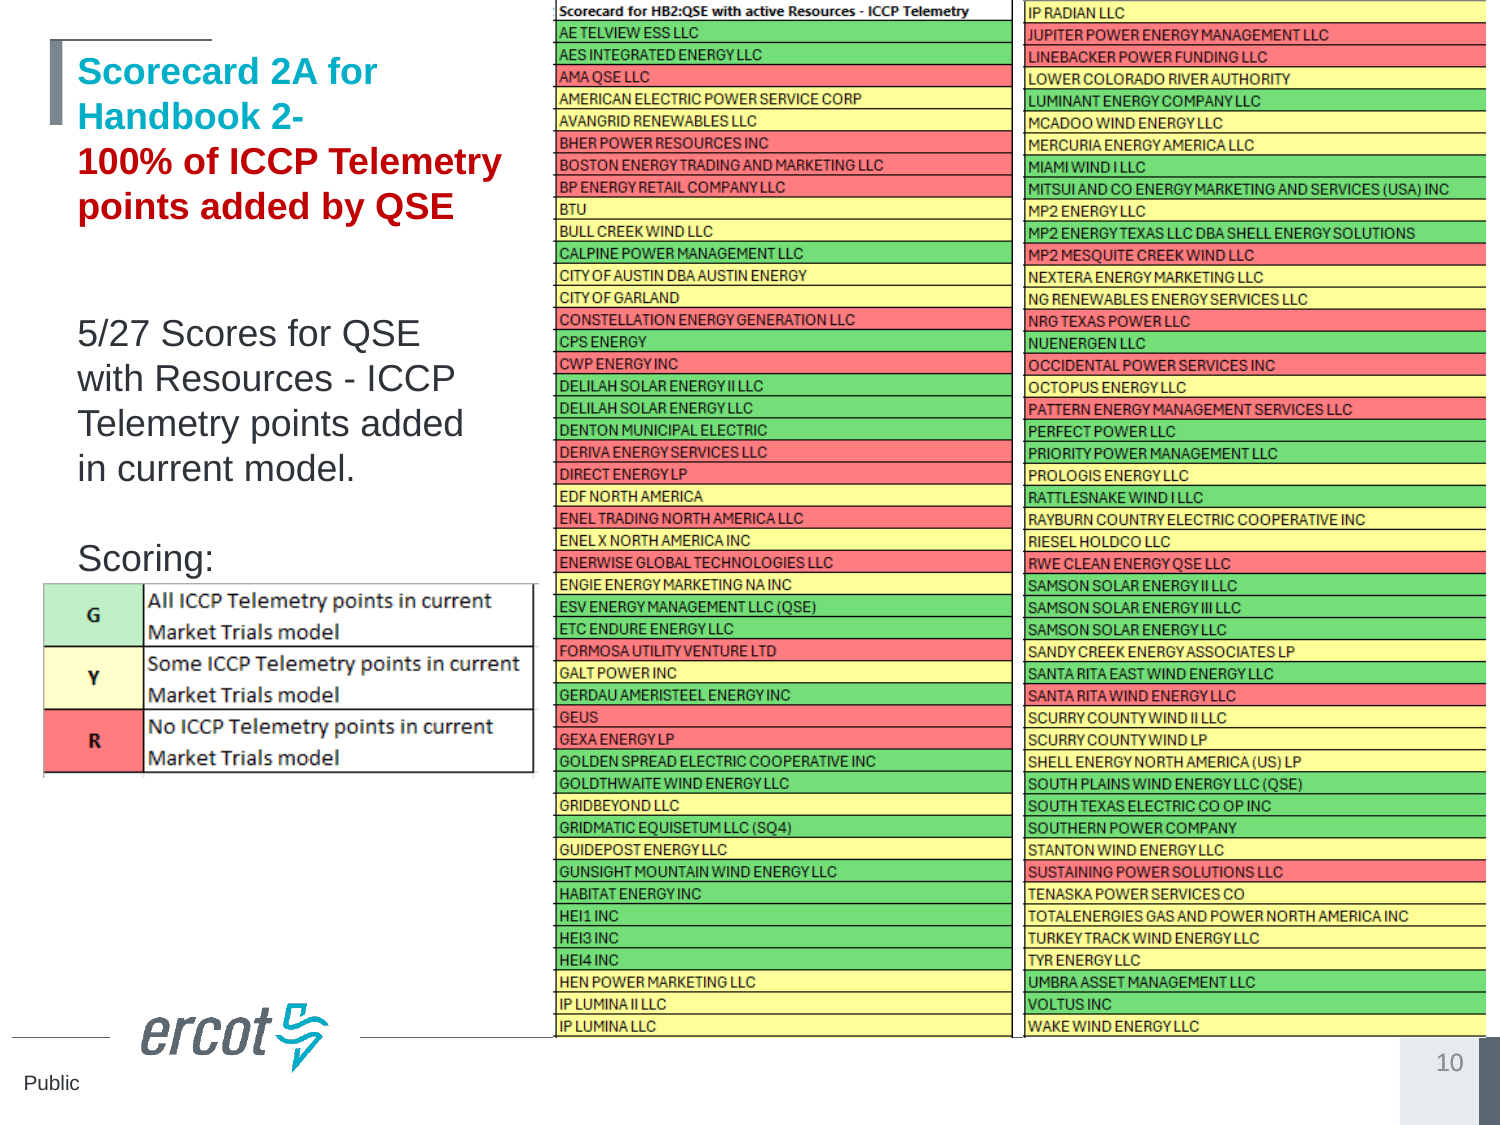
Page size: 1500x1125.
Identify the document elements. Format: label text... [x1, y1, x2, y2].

picture [553, 0, 1013, 1038]
picture [137, 999, 332, 1075]
title Scorecard 2A for Handbook 2- 100% of ICCP Telemetry points added by QSE [62, 39, 547, 134]
slide_number 10 [1400, 1037, 1500, 1087]
text_box 5/27 Scores for QSE with Resources - ICCP Telemetry points added in current model. Scoring: [62, 256, 500, 582]
picture [1022, 0, 1486, 1038]
picture [43, 583, 539, 778]
